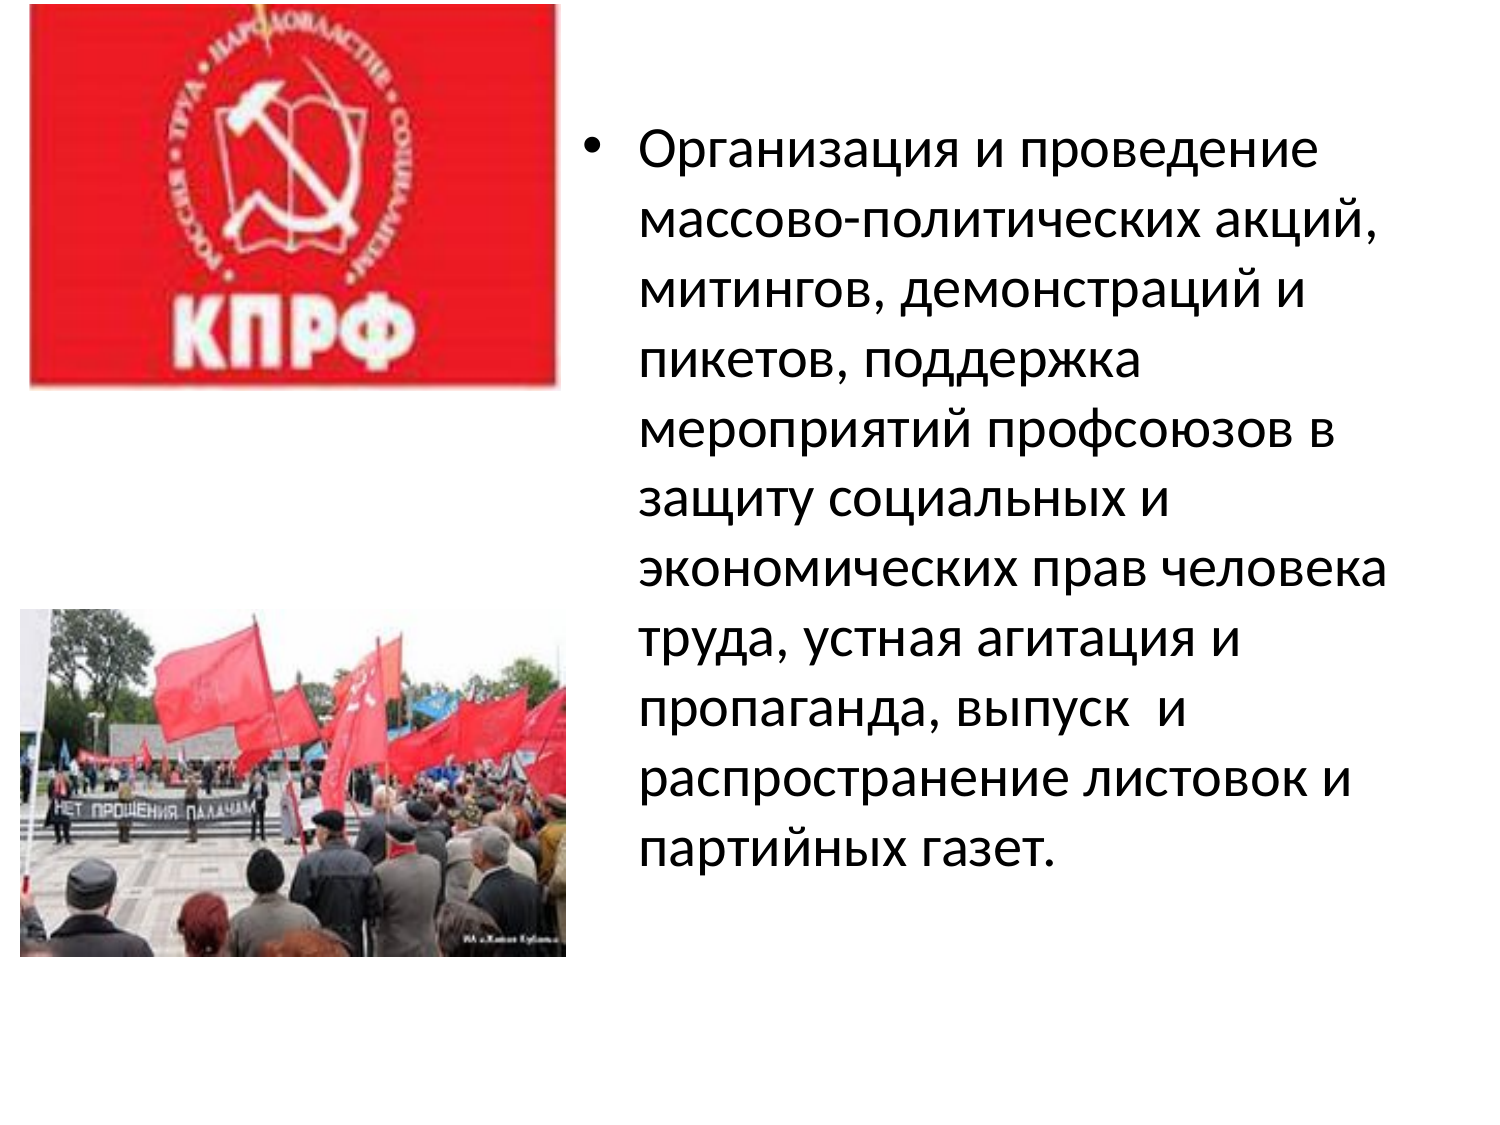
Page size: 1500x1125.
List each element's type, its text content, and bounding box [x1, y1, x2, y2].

picture [29, 4, 562, 391]
picture [20, 609, 566, 957]
list Организация и проведение массово-политических акций, митингов, демонстраций и пикетов, поддержка мероприятий профсоюзов в защиту социальных и экономических прав человека труда, устная агитация и пропаганда, выпуск и распространение листовок и партийных газет. [567, 101, 1489, 1041]
